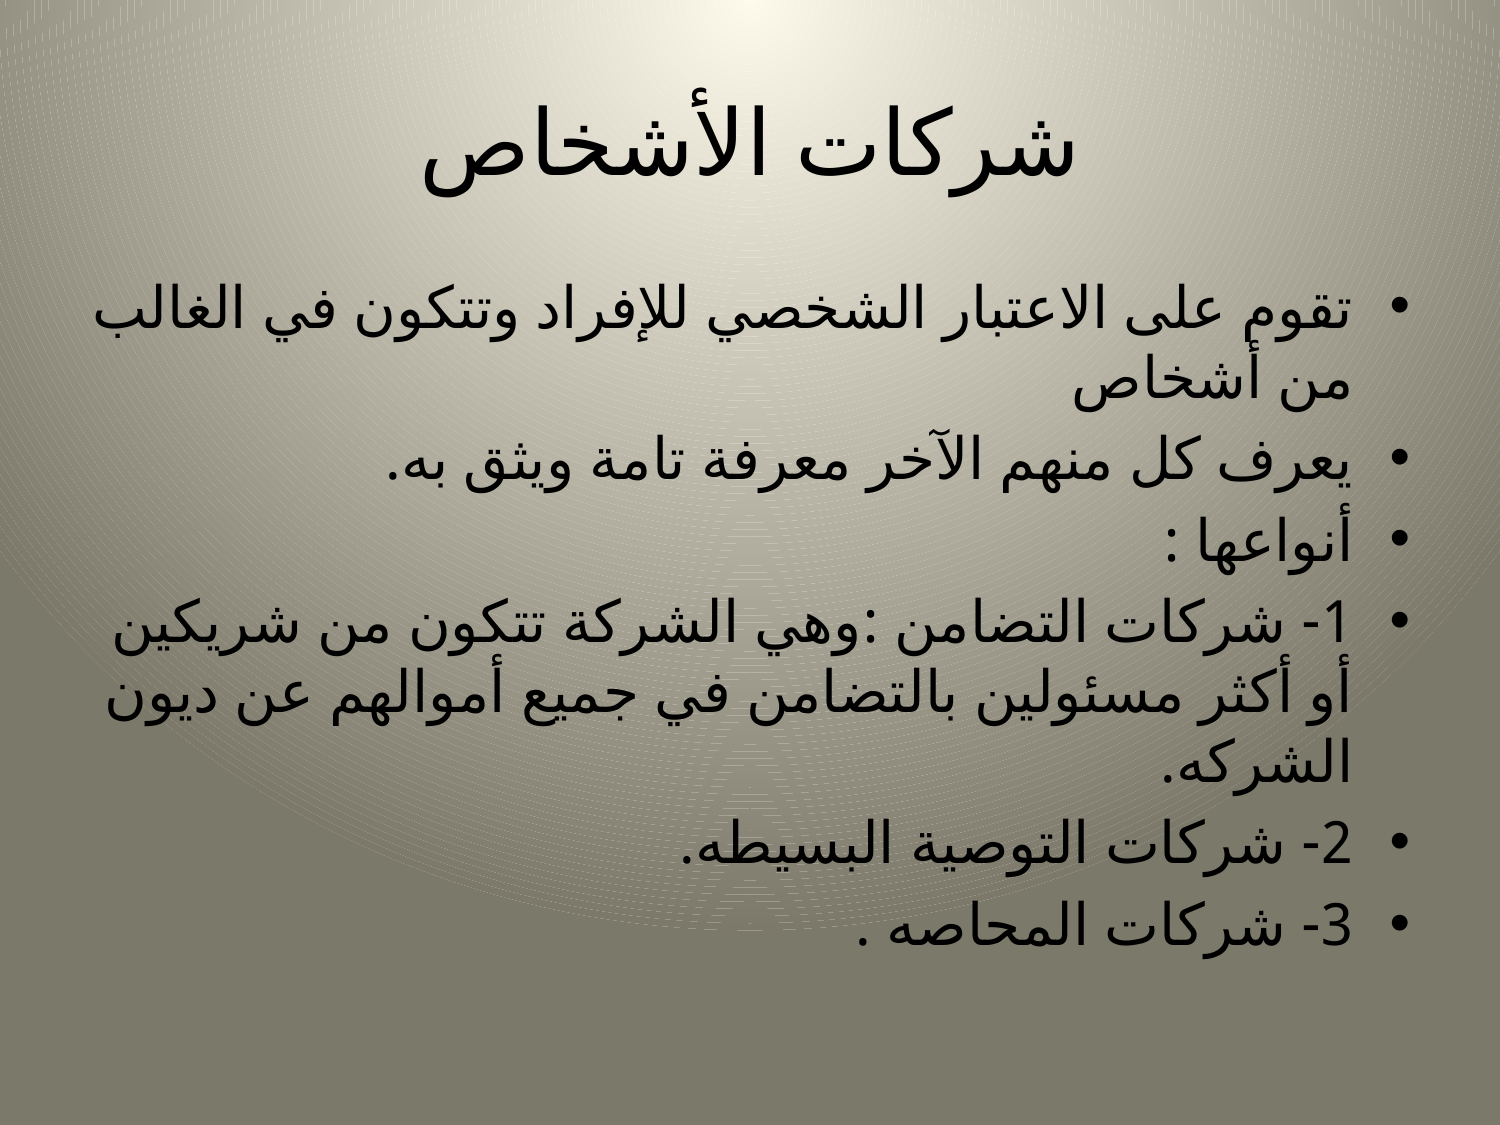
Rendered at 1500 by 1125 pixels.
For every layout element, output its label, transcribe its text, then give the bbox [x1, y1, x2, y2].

title شركات الأشخاص [75, 45, 1425, 233]
list تقوم على الاعتبار الشخصي للإفراد وتتكون في الغالب من أشخاص يعرف كل منهم الآخر معرفة تامة ويثق به. أنواعها : 1- شركات التضامن :وهي الشركة تتكون من شريكين أو أكثر مسئولين بالتضامن في جميع أموالهم عن ديون الشركه. 2- شركات التوصية البسيطه. 3- شركات المحاصه . [75, 262, 1425, 1005]
